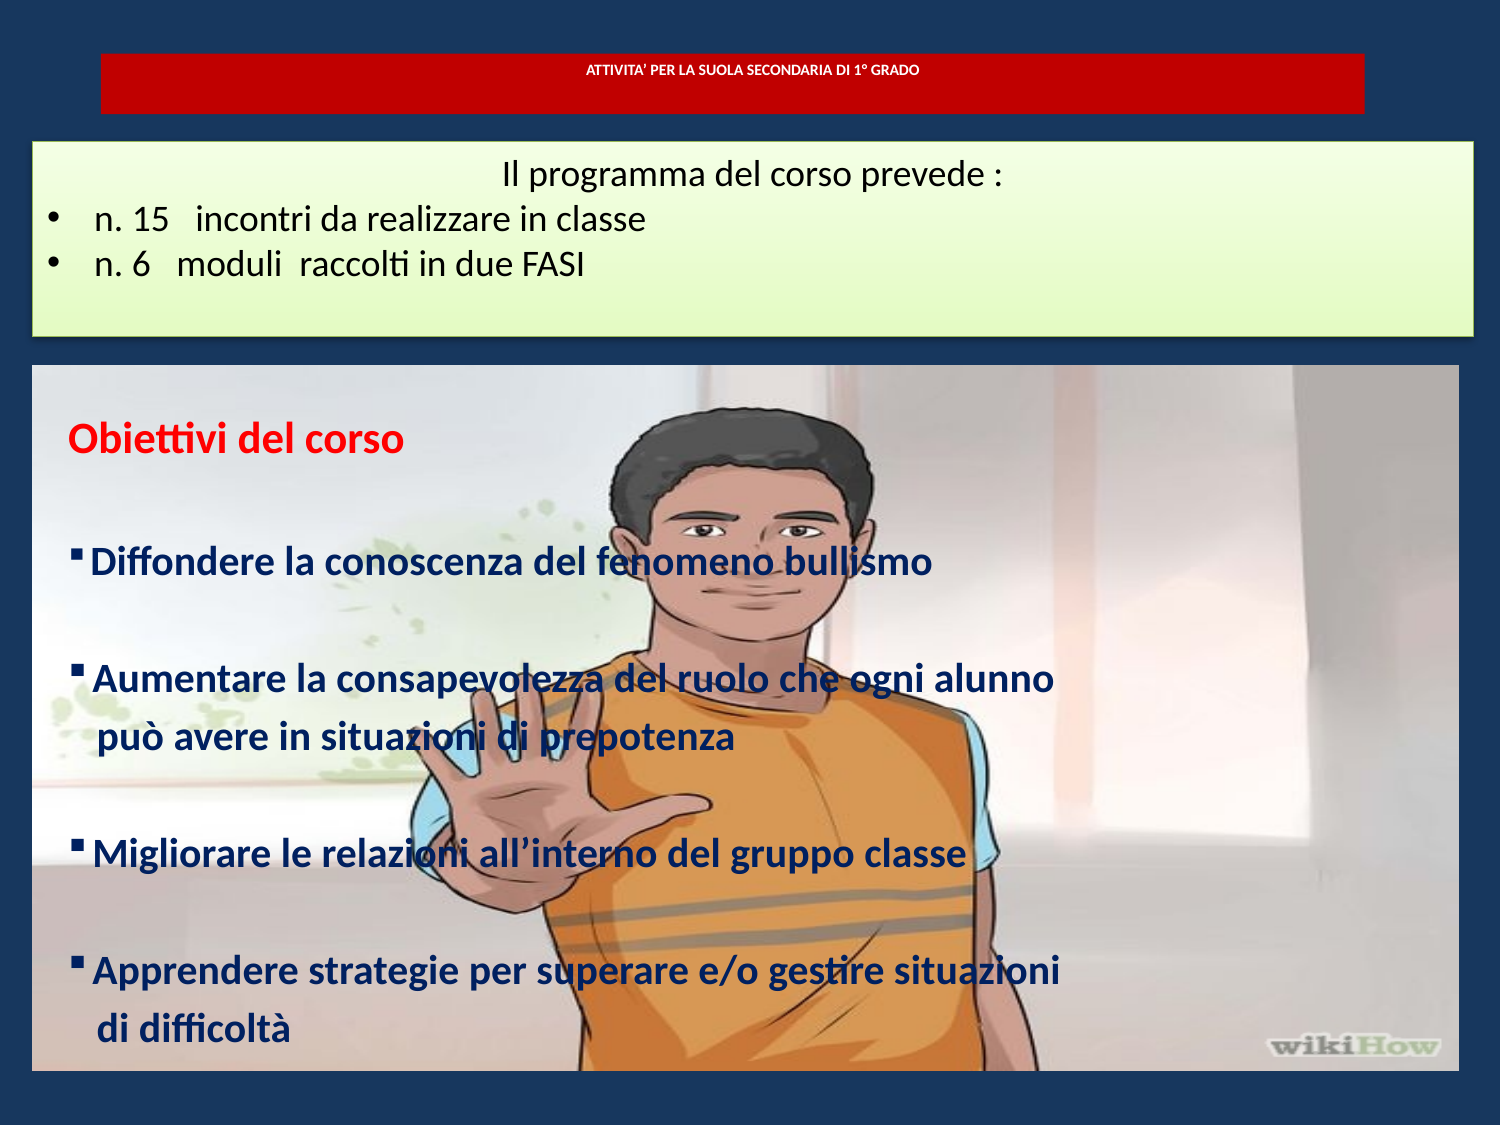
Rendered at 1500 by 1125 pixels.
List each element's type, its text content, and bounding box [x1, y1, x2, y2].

text_box [100, 102, 1365, 115]
picture [32, 365, 1459, 1071]
title ATTIVITA’ PER LA SUOLA SECONDARIA DI 1° GRADO [76, 19, 1430, 102]
text_box Il programma del corso prevede : n. 15 incontri da realizzare in classe n. 6 moduli raccolti in due FASI [32, 141, 1474, 337]
